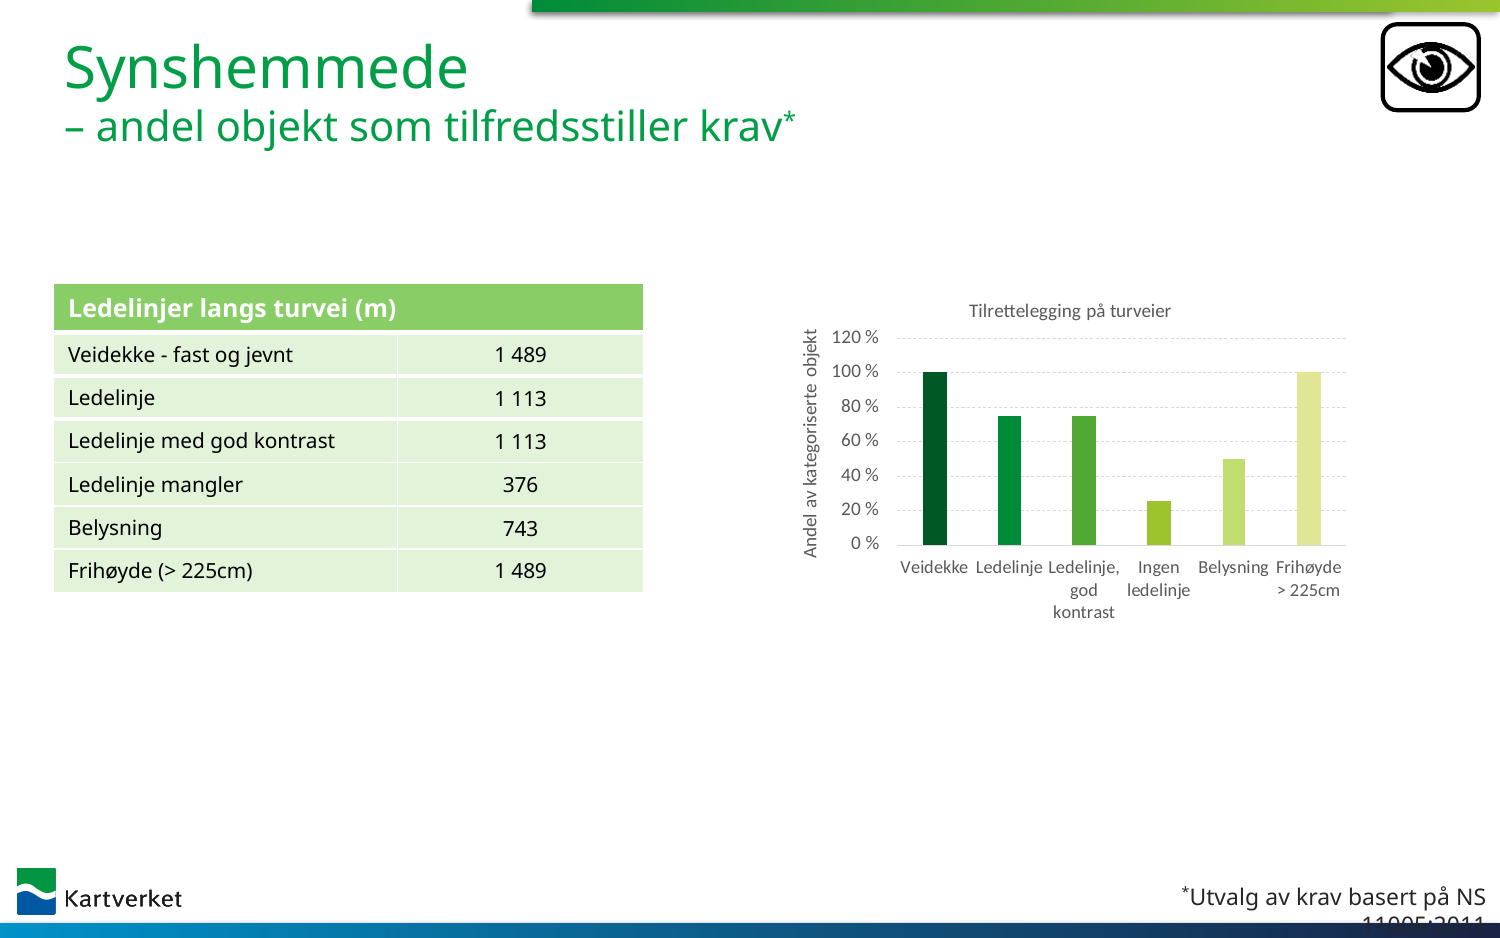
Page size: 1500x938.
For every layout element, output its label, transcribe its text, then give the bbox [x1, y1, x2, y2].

table_cell Ledelinje med god kontrast [54, 421, 397, 462]
table_header Ledelinjer langs turvei (m) [54, 284, 643, 330]
table_cell 1 113 [398, 378, 643, 417]
table_cell 1 113 [398, 421, 643, 462]
text_box Synshemmede – andel objekt som tilfredsstiller krav* [49, 24, 1431, 158]
table_cell Belysning [54, 507, 397, 548]
table_cell Ledelinje [54, 378, 397, 417]
table_cell 376 [398, 463, 643, 505]
table_cell Veidekke - fast og jevnt [54, 335, 397, 374]
table_cell 1 489 [398, 335, 643, 374]
table_cell 1 489 [398, 550, 643, 592]
picture [791, 291, 1349, 630]
table_cell Ledelinje mangler [54, 463, 397, 505]
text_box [1382, 24, 1480, 111]
text_box *Utvalg av krav basert på NS 11005:2011 [1068, 873, 1500, 938]
table_cell 743 [398, 507, 643, 548]
table_cell Frihøyde (> 225cm) [54, 550, 397, 592]
